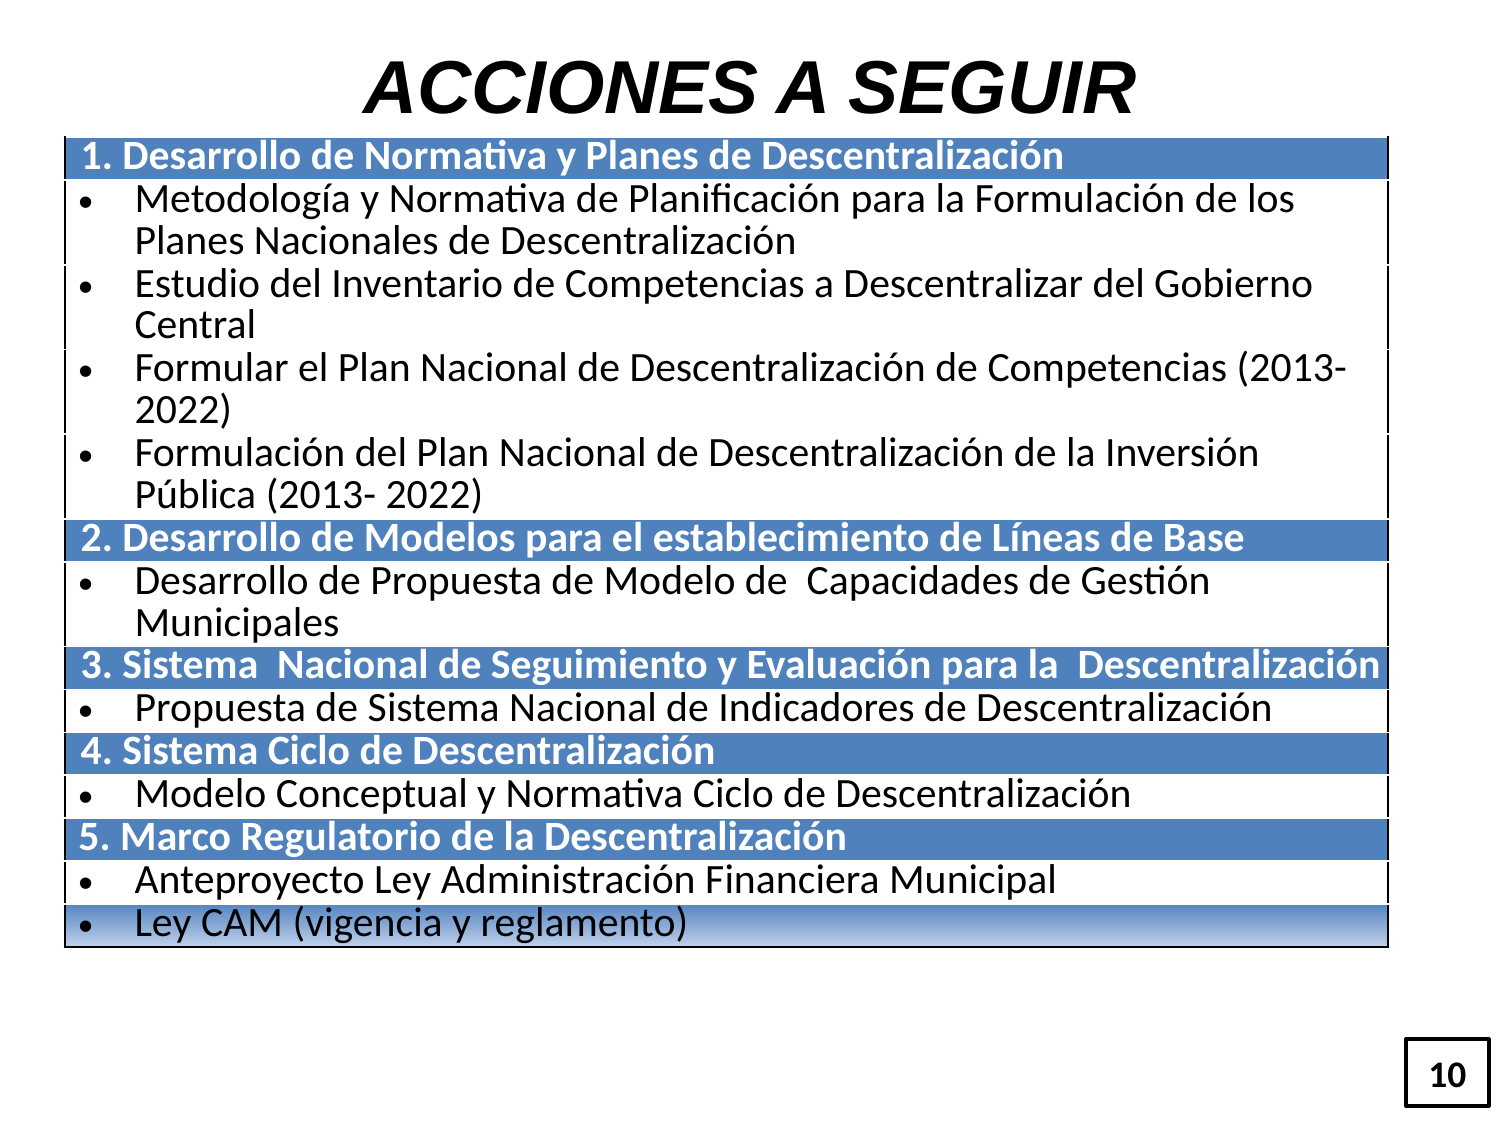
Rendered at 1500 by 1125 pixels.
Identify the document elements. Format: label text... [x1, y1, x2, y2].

text_box 10 [1404, 1037, 1491, 1108]
table_cell Formulación del Plan Nacional de Descentralización de la Inversión Pública (2013- 2022) [66, 435, 1387, 518]
table_cell 5. Marco Regulatorio de la Descentralización [66, 819, 1387, 860]
table_cell 3. Sistema Nacional de Seguimiento y Evaluación para la Descentralización [66, 647, 1387, 689]
table_cell Estudio del Inventario de Competencias a Descentralizar del Gobierno Central [66, 266, 1387, 349]
table_cell 2. Desarrollo de Modelos para el establecimiento de Líneas de Base [66, 520, 1387, 561]
table_cell 4. Sistema Ciclo de Descentralización [66, 733, 1387, 774]
table_cell Desarrollo de Propuesta de Modelo de Capacidades de Gestión Municipales [66, 563, 1387, 646]
table_cell Anteproyecto Ley Administración Financiera Municipal [66, 862, 1387, 903]
table_cell Propuesta de Sistema Nacional de Indicadores de Descentralización [66, 690, 1387, 732]
table_cell Modelo Conceptual y Normativa Ciclo de Descentralización [66, 776, 1387, 817]
text_box ACCIONES A SEGUIR [165, 31, 1335, 136]
table_cell Metodología y Normativa de Planificación para la Formulación de los Planes Nacionales de Descentralización [66, 181, 1387, 264]
table_header 1. Desarrollo de Normativa y Planes de Descentralización [66, 138, 1387, 179]
table_cell Formular el Plan Nacional de Descentralización de Competencias (2013-2022) [66, 350, 1387, 433]
table_cell Ley CAM (vigencia y reglamento) [66, 905, 1387, 946]
